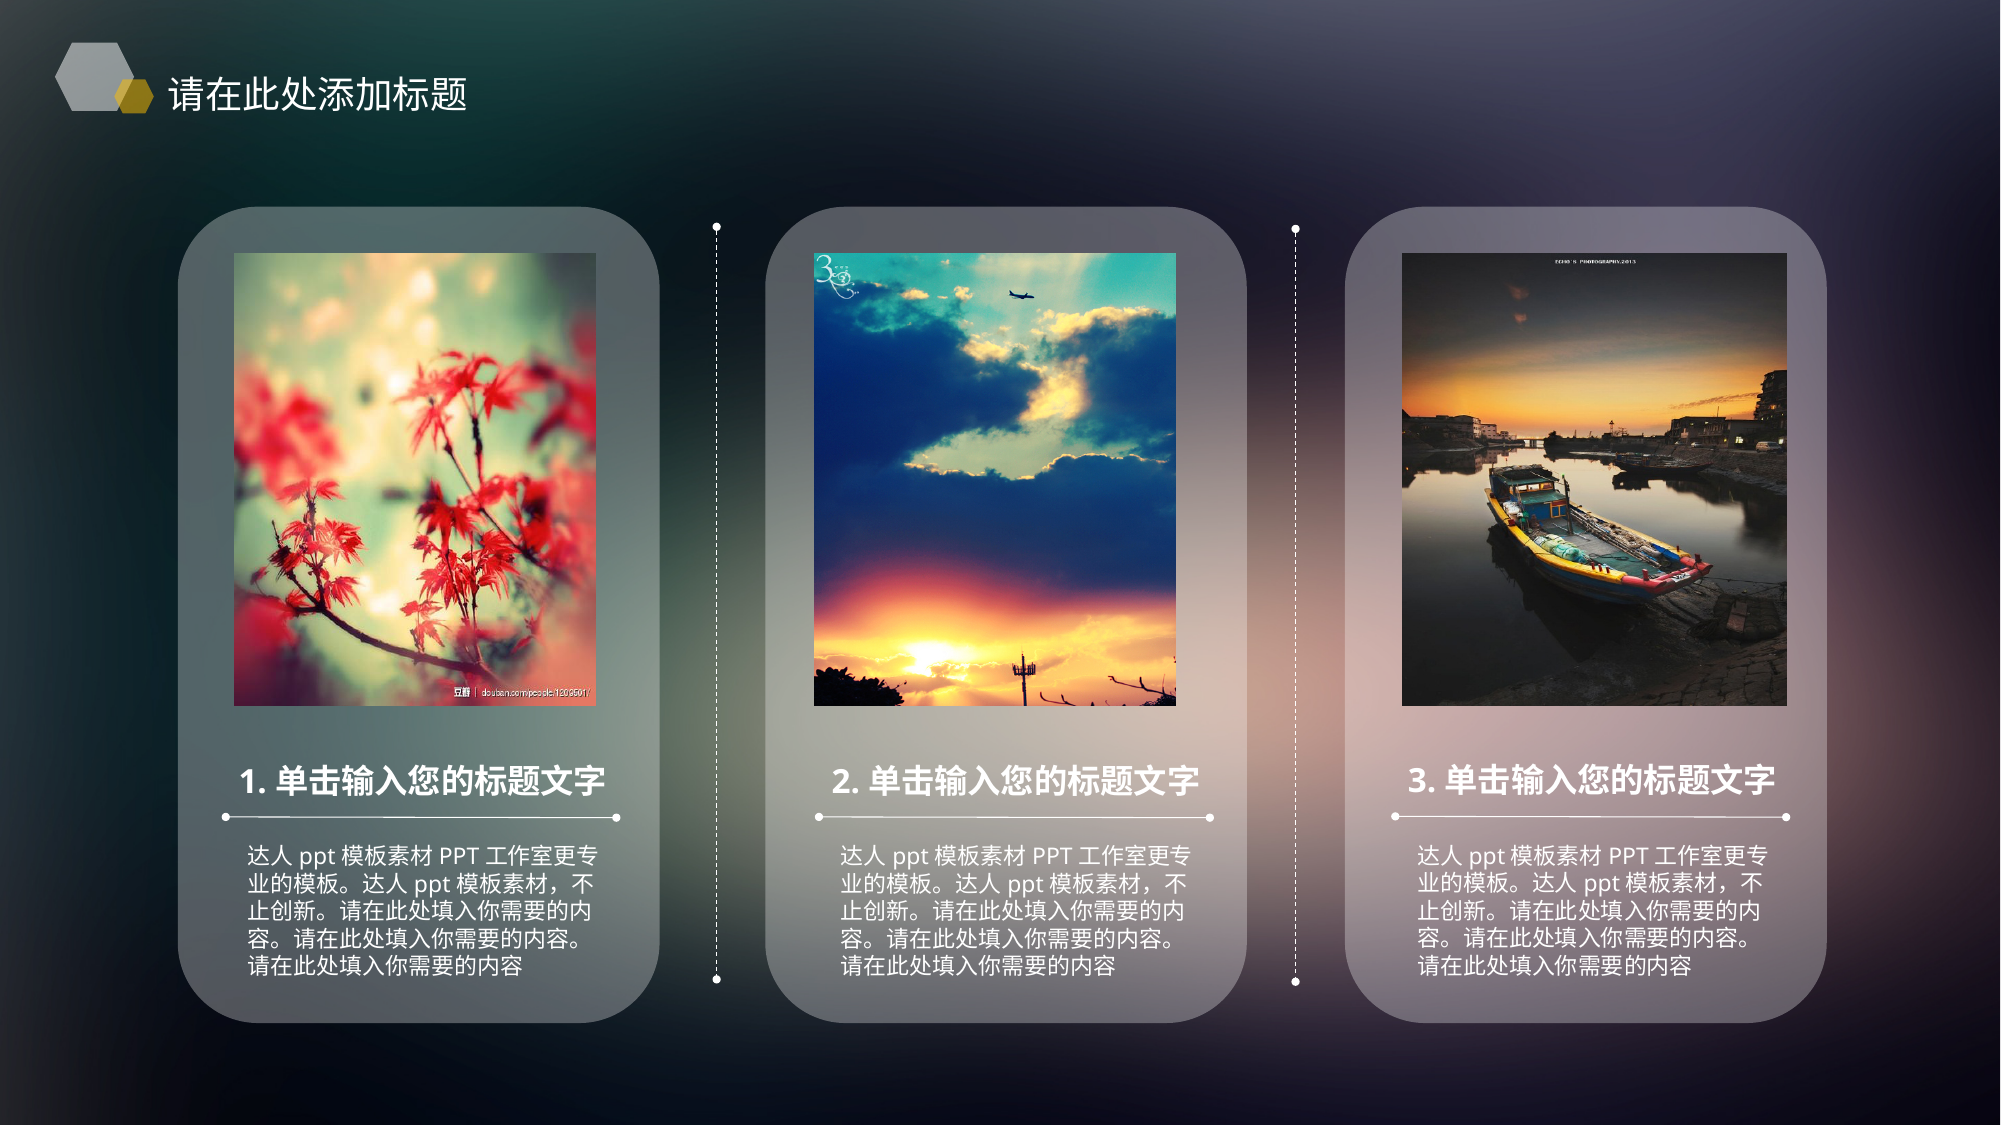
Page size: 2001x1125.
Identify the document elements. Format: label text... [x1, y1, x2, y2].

picture [0, 0, 2001, 1125]
text_box [177, 206, 660, 1024]
text_box [54, 42, 135, 111]
text_box 2.单击输入您的标题文字 [814, 752, 1218, 808]
text_box 达人ppt模板素材PPT工作室更专业的模板。达人ppt模板素材，不止创新。请在此处填入你需要的内容。请在此处填入你需要的内容。请在此处填入你需要的内容 [1402, 834, 1794, 987]
text_box 3.单击输入您的标题文字 [1391, 752, 1794, 807]
text_box 1.单击输入您的标题文字 [221, 752, 625, 808]
text_box [765, 206, 1247, 1024]
text_box 请在此处添加标题 [153, 63, 483, 124]
text_box [1344, 206, 1827, 1024]
text_box [114, 79, 153, 114]
text_box 达人ppt模板素材PPT工作室更专业的模板。达人ppt模板素材，不止创新。请在此处填入你需要的内容。请在此处填入你需要的内容。请在此处填入你需要的内容 [826, 834, 1218, 987]
text_box 达人ppt模板素材PPT工作室更专业的模板。达人ppt模板素材，不止创新。请在此处填入你需要的内容。请在此处填入你需要的内容。请在此处填入你需要的内容 [232, 834, 625, 987]
